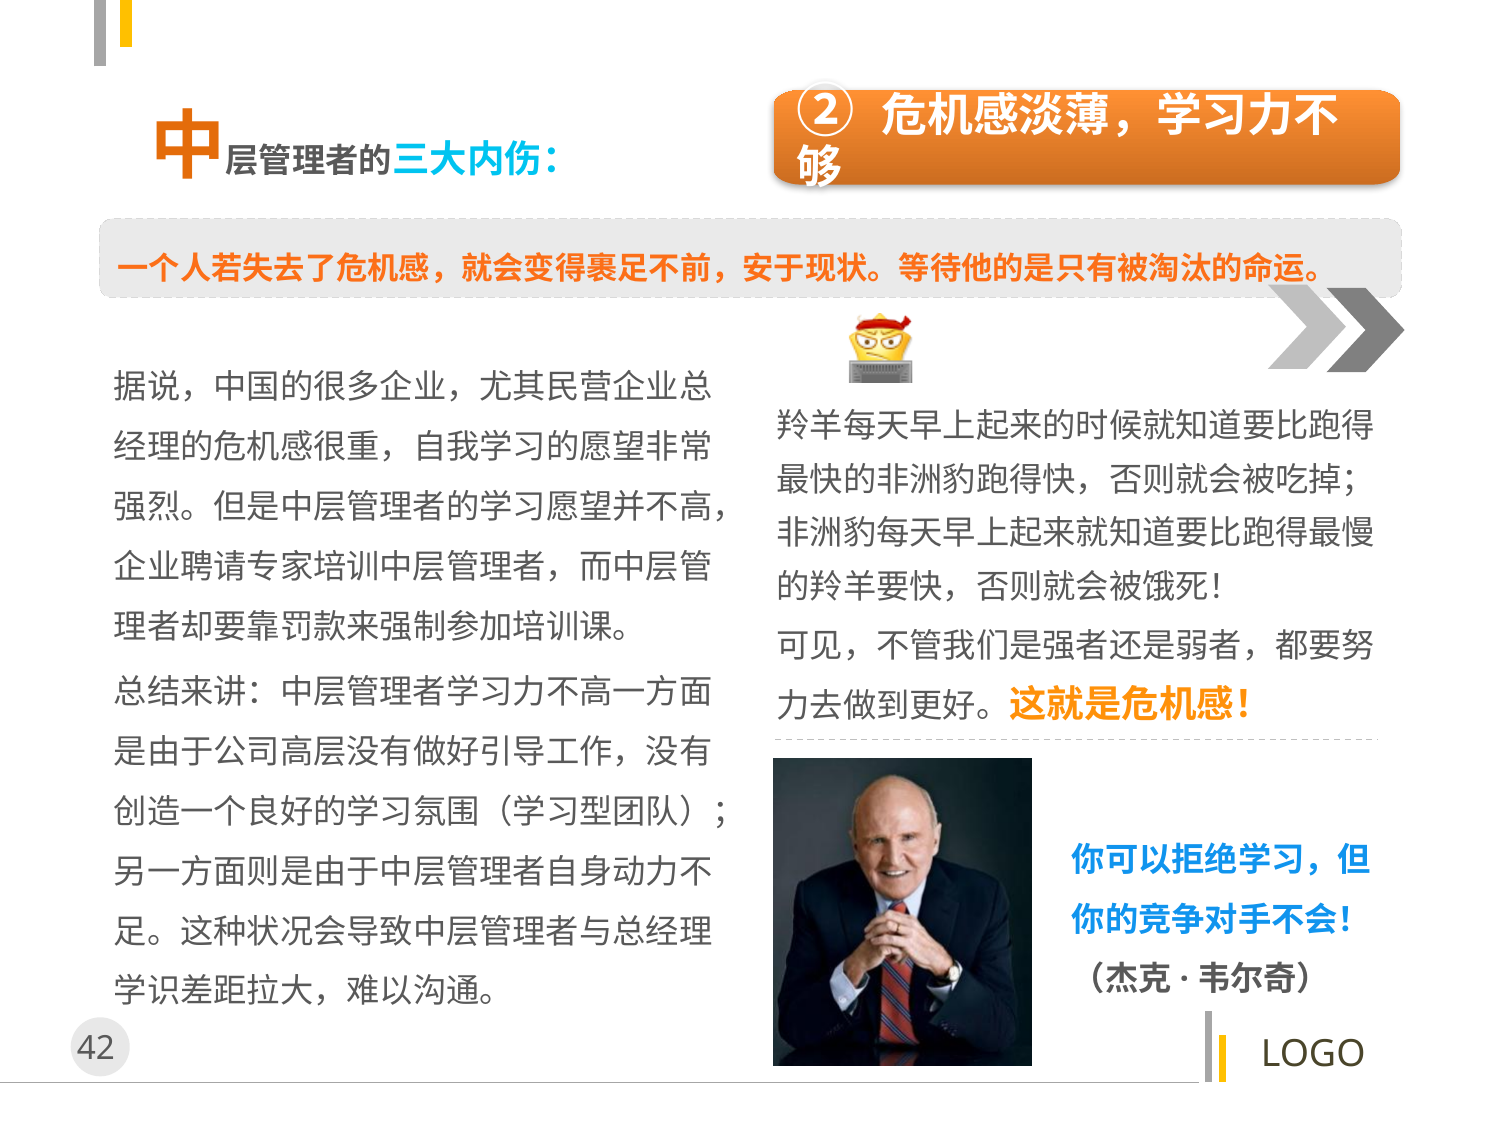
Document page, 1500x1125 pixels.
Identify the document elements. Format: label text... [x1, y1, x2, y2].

text_box 一个人若失去了危机感，就会变得裹足不前，安于现状。等待他的是只有被淘汰的命运。 [99, 218, 1402, 298]
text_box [1292, 259, 1381, 397]
text_box ② 危机感淡薄，学习力不够 [773, 90, 1400, 185]
picture [846, 313, 916, 383]
text_box 羚羊每天早上起来的时候就知道要比跑得最快的非洲豹跑得快，否则就会被吃掉；非洲豹每天早上起来就知道要比跑得最慢的羚羊要快，否则就会被饿死！ 可见，不管我们是强者还是弱者，都要努力去做到更好。这就是危机感！ [761, 382, 1400, 733]
text_box 中层管理者的三大内伤： [136, 89, 595, 195]
picture [773, 758, 1032, 1066]
text_box 你可以拒绝学习，但你的竞争对手不会！（杰克·韦尔奇） [1057, 810, 1400, 1005]
text_box 据说，中国的很多企业，尤其民营企业总经理的危机感很重，自我学习的愿望非常强烈。但是中层管理者的学习愿望并不高，企业聘请专家培训中层管理者，而中层管理者却要靠罚款来强制参加培训课。 总结来讲：中层管理者学习力不高一方面是由于公司高层没有做好引导工作，没有创造一个良好的学习氛围（学习型团队）；另一方面则是由于中层管理者自身动力不足。这种状况会导致中层管理者与总经理学识差距拉大，难以沟通。 [99, 338, 749, 1017]
